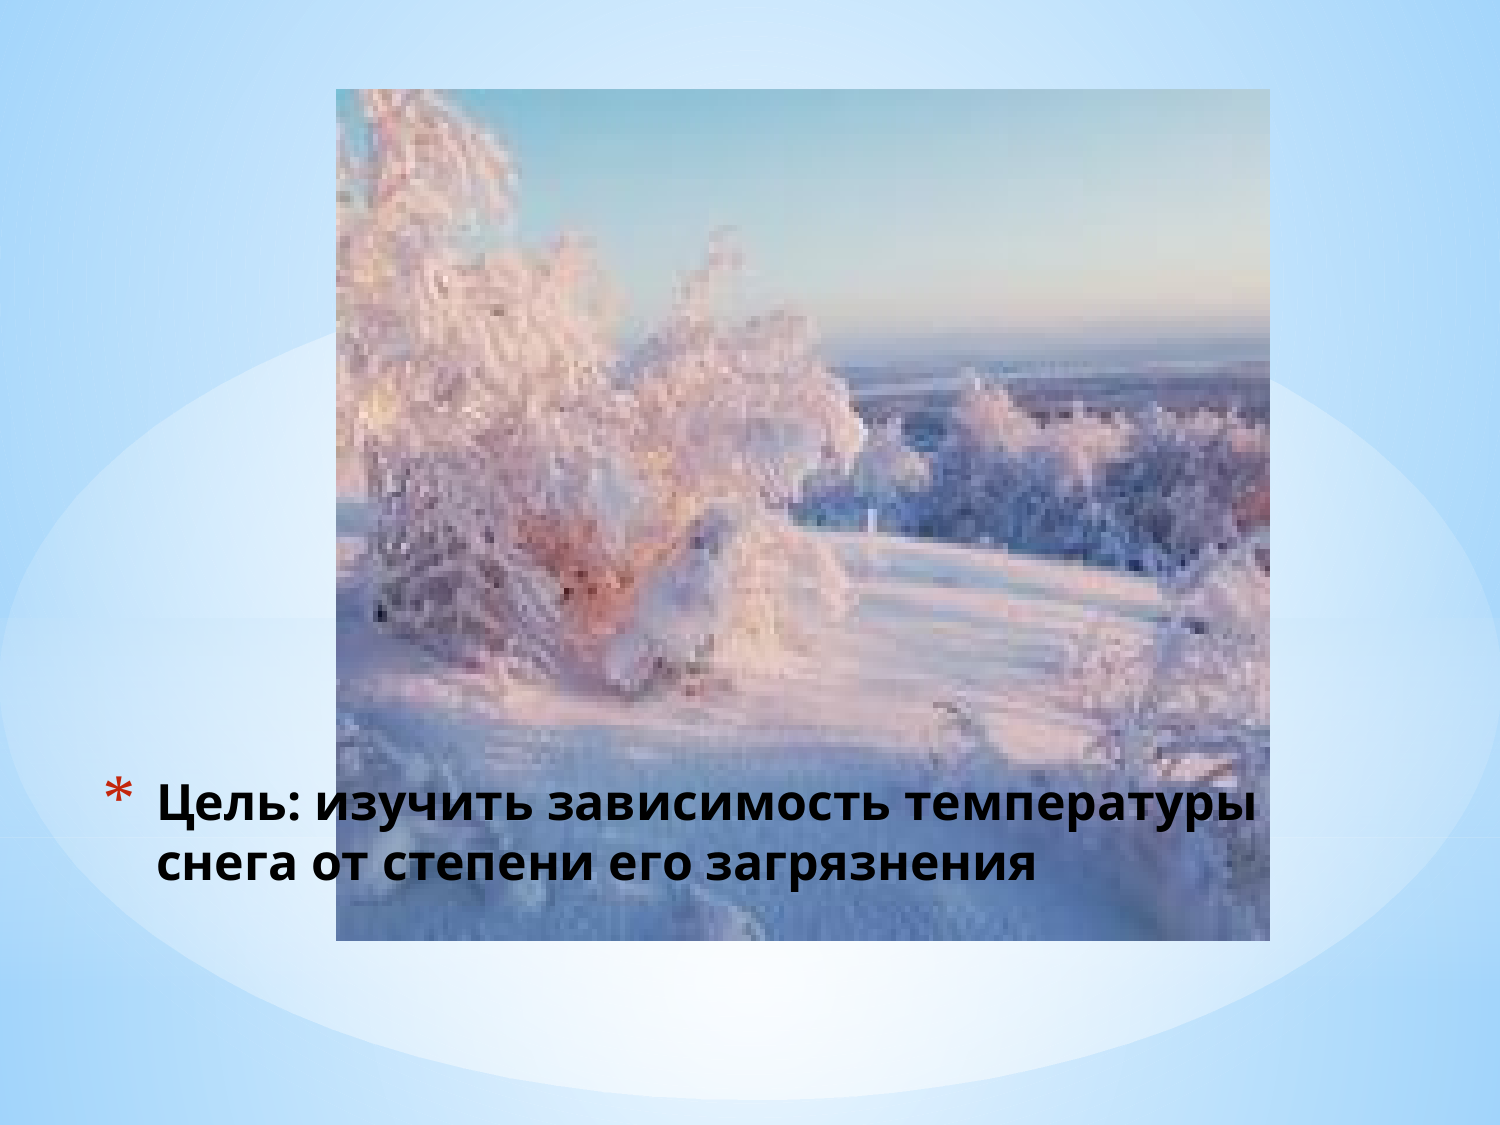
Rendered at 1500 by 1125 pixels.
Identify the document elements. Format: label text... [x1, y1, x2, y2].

title Цель: изучить зависимость температуры снега от степени его загрязнения [88, 763, 1412, 1024]
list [336, 89, 1270, 941]
